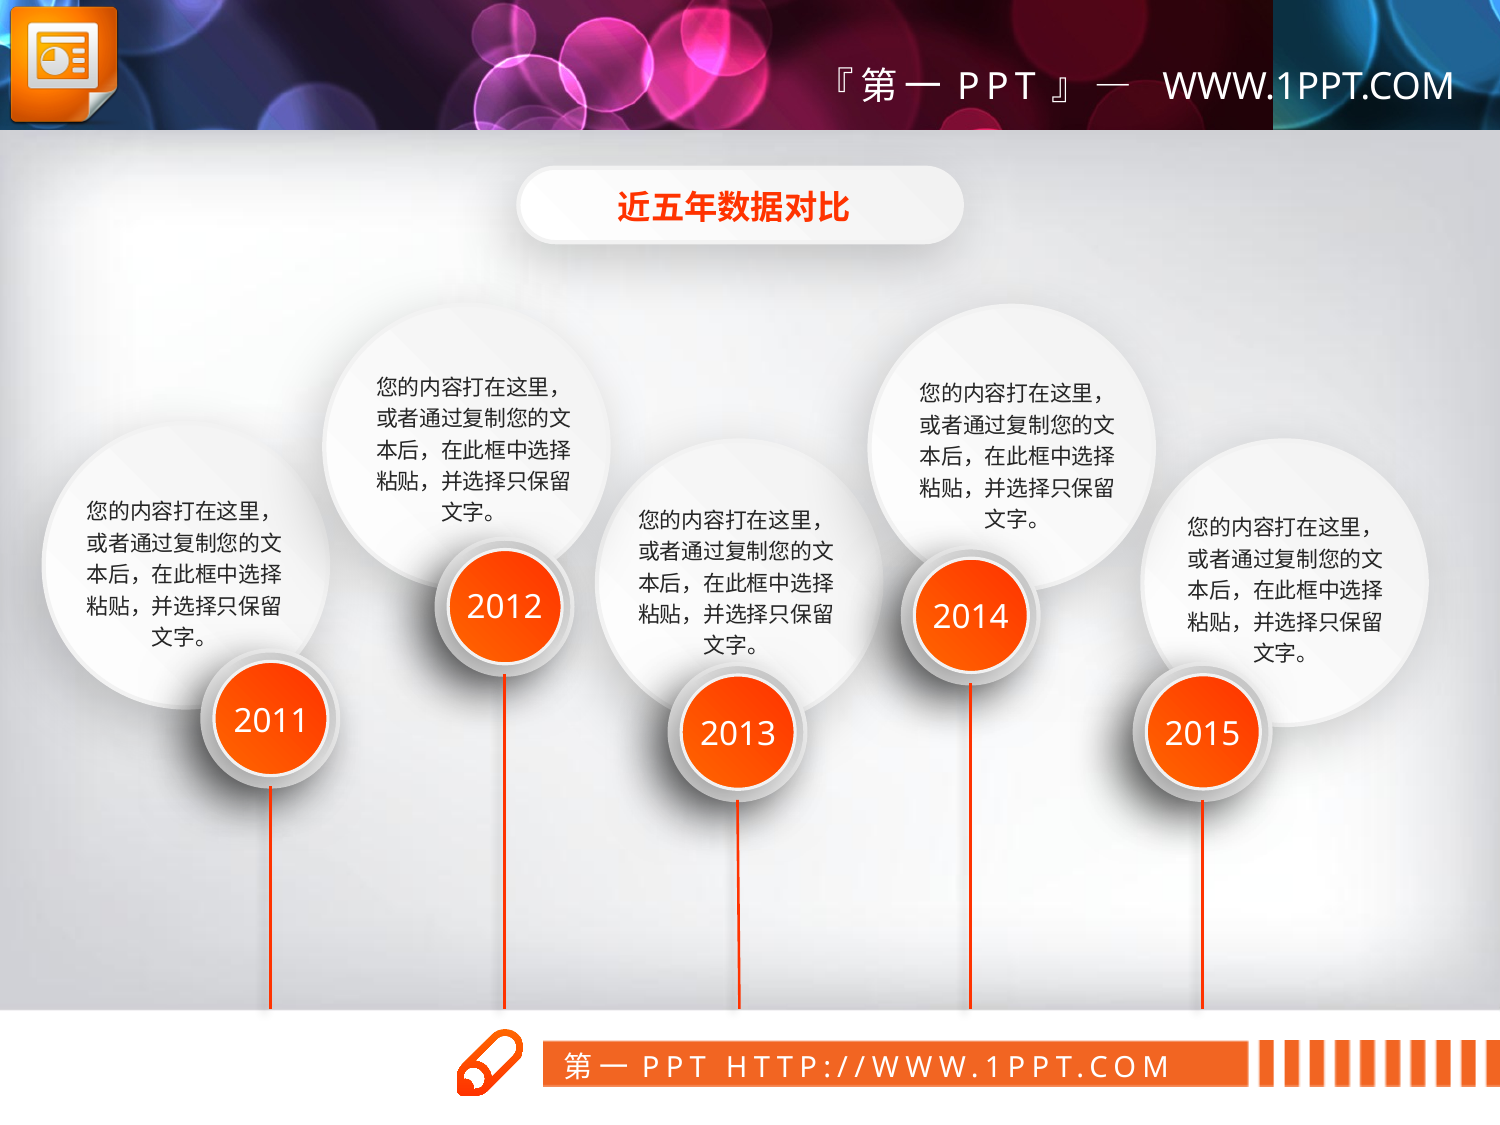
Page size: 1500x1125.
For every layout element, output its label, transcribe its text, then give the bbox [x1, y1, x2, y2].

picture [0, 0, 1500, 1012]
text_box 您的内容打在这里，或者通过复制您的文本后，在此框中选择粘贴，并选择只保留文字。 [631, 501, 841, 659]
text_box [518, 167, 963, 243]
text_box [202, 650, 339, 1010]
text_box [869, 305, 1154, 586]
text_box [43, 422, 328, 705]
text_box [669, 663, 806, 1010]
picture [543, 1040, 1500, 1087]
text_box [1134, 663, 1271, 1010]
text_box 您的内容打在这里，或者通过复制您的文本后，在此框中选择粘贴，并选择只保留文字。 [916, 374, 1120, 532]
text_box [324, 304, 609, 572]
text_box 您的内容打在这里，或者通过复制您的文本后，在此框中选择粘贴，并选择只保留文字。 [85, 492, 284, 651]
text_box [436, 538, 573, 1010]
text_box 您的内容打在这里，或者通过复制您的文本后，在此框中选择粘贴，并选择只保留文字。 [1181, 508, 1390, 666]
text_box [772, 527, 861, 704]
text_box 您的内容打在这里，或者通过复制您的文本后，在此框中选择粘贴，并选择只保留文字。 [366, 368, 582, 526]
text_box [596, 440, 833, 684]
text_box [902, 547, 1039, 1010]
text_box [1142, 440, 1427, 726]
